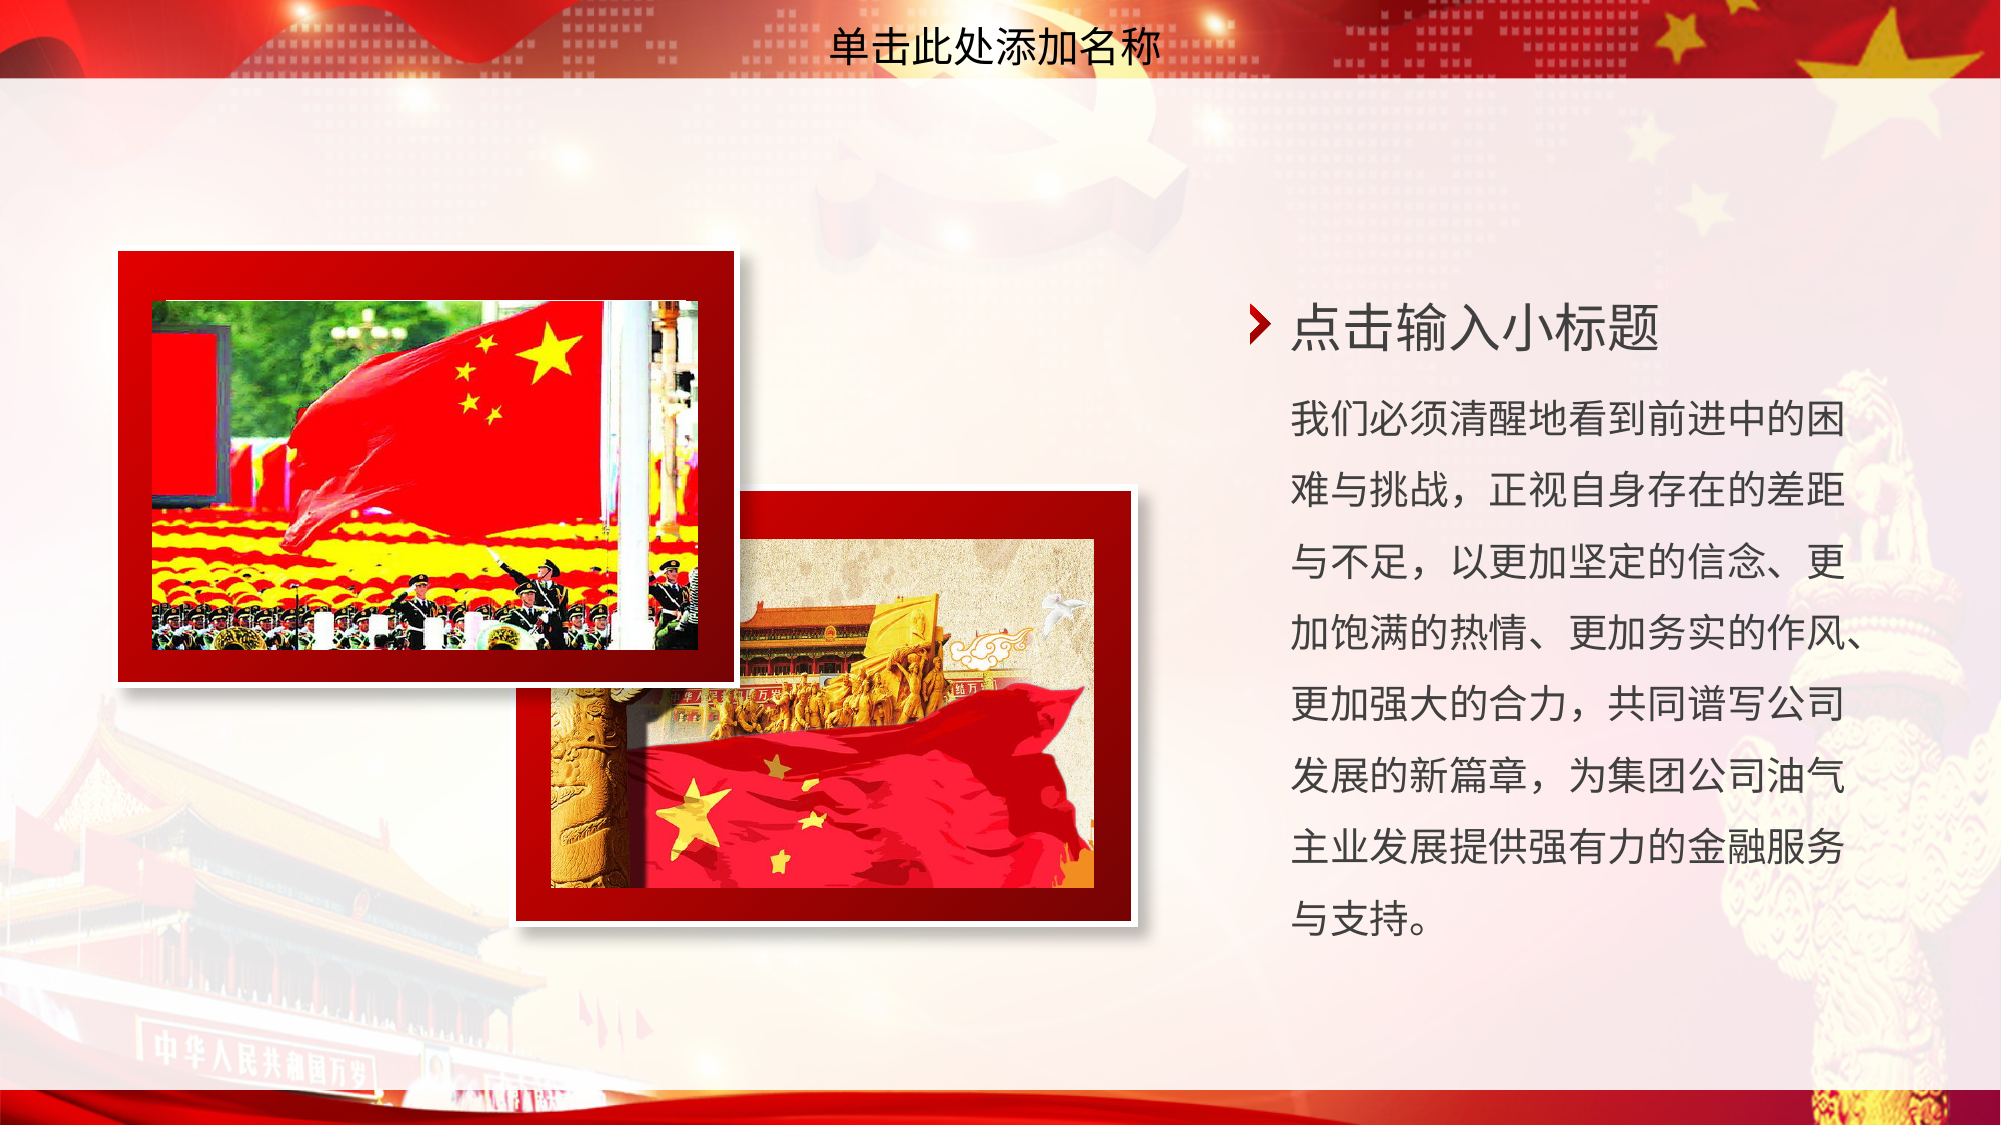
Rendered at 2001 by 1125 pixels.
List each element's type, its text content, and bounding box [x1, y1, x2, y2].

text_box [0, 77, 2000, 1091]
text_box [114, 248, 737, 685]
text_box 我们必须清醒地看到前进中的困难与挑战，正视自身存在的差距与不足，以更加坚定的信念、更加饱满的热情、更加务实的作风、更加强大的合力，共同谱写公司发展的新篇章，为集团公司油气主业发展提供强有力的金融服务与支持。 [1275, 362, 1876, 996]
picture [0, 0, 2001, 1125]
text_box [1250, 286, 1705, 366]
text_box 单击此处添加名称 [753, 12, 1238, 78]
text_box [512, 487, 1135, 925]
